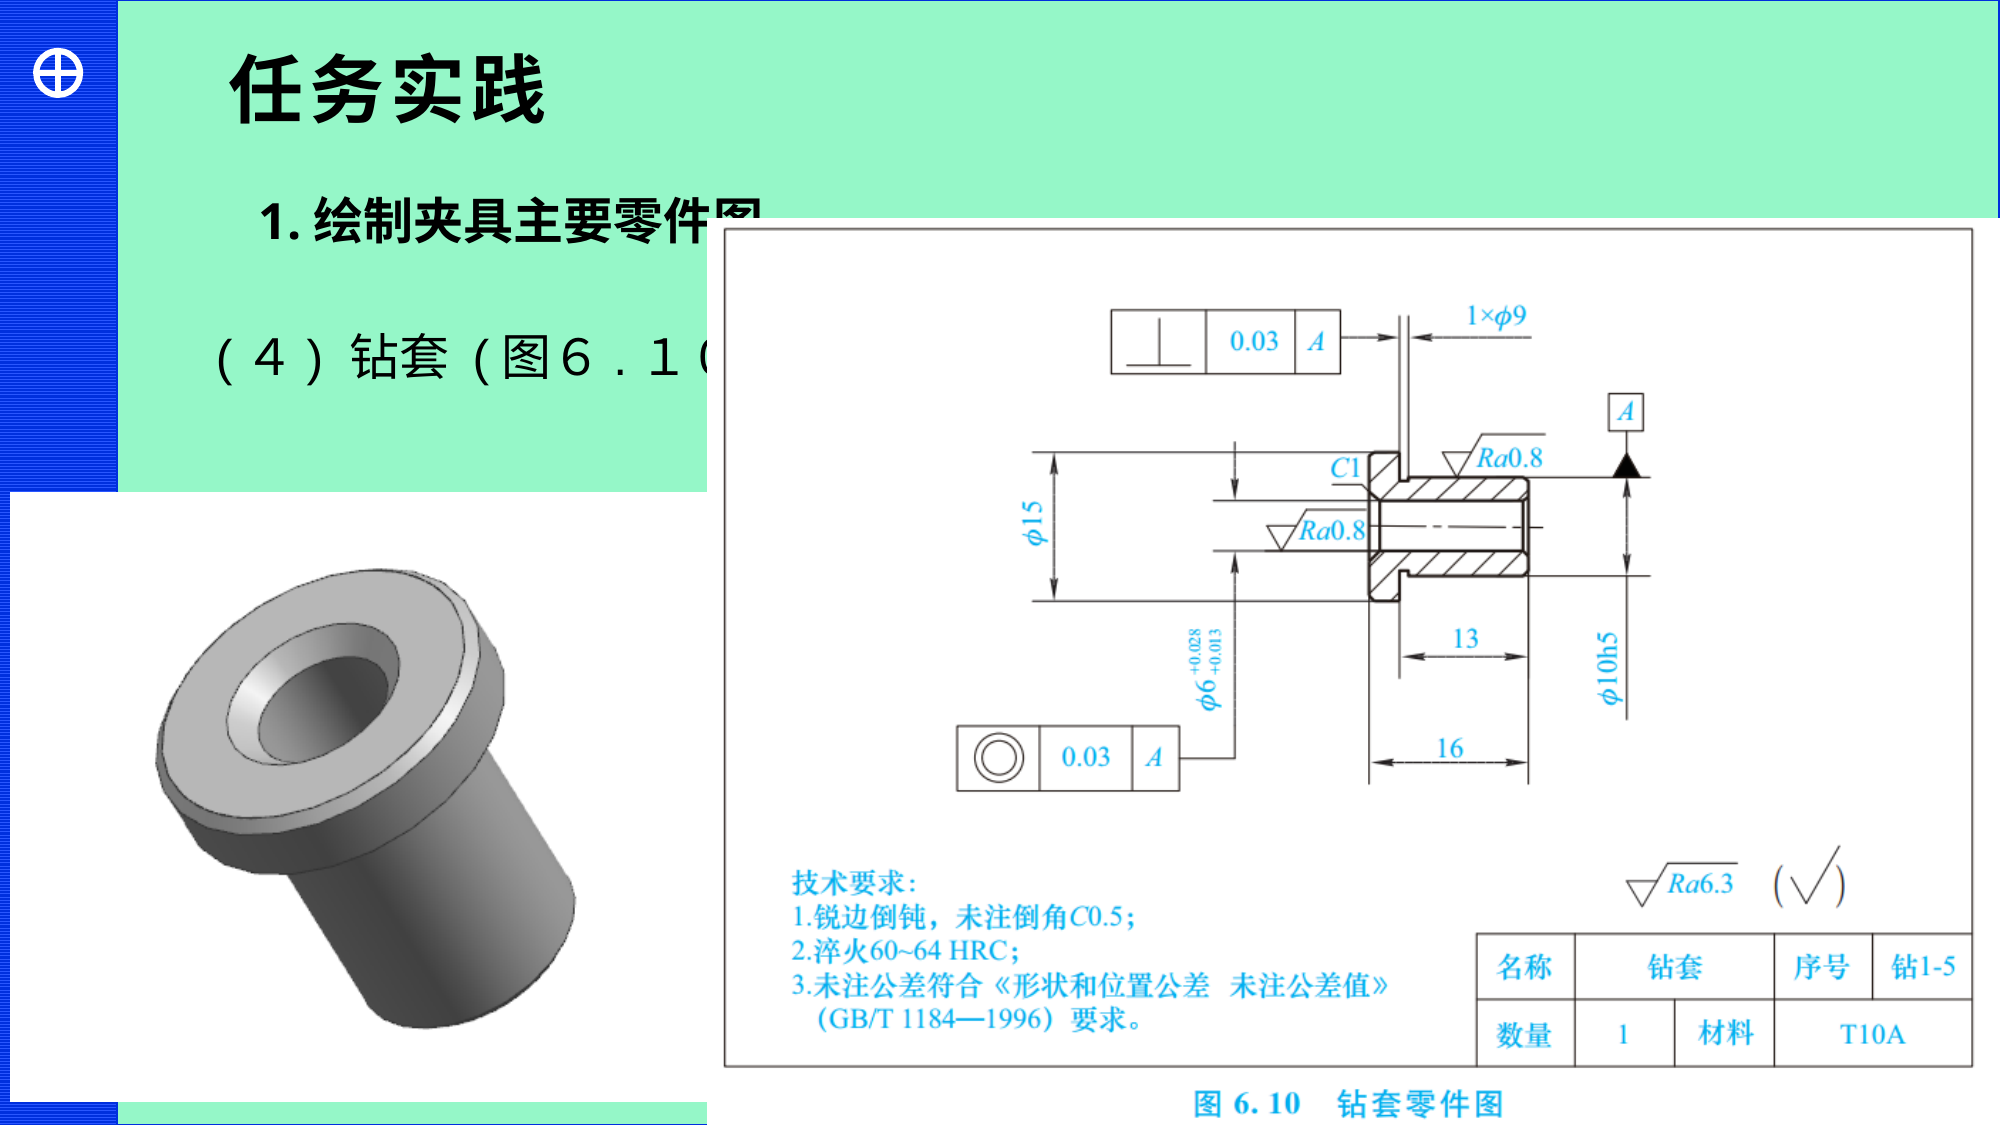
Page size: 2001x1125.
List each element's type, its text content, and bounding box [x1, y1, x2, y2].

picture [707, 218, 2000, 1125]
text_box (４) 钻套 (图６.１０)。 [126, 287, 707, 428]
text_box 1.绘制夹具主要零件图 [243, 182, 1244, 258]
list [10, 492, 707, 1102]
text_box 任务实践 [126, 18, 1414, 140]
